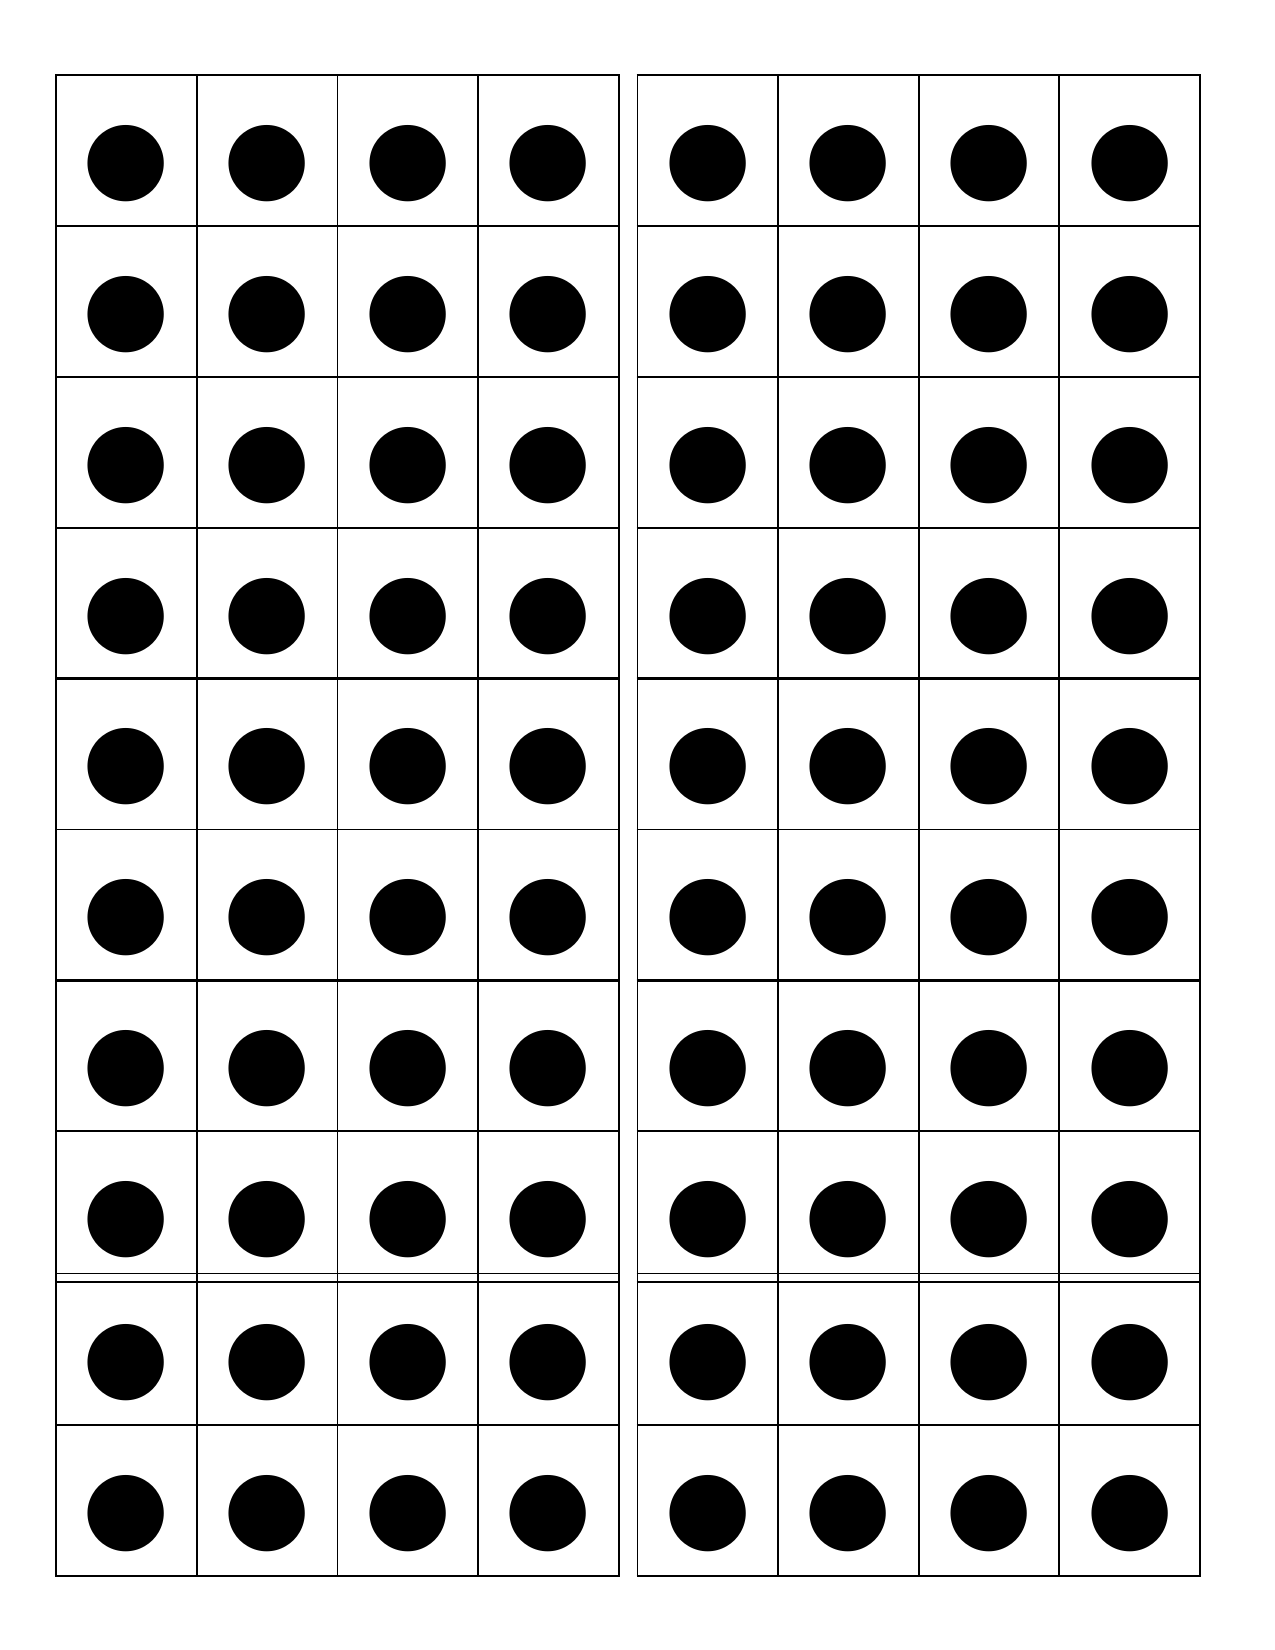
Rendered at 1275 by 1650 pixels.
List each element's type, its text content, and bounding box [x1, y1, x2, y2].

table_cell ● [57, 1426, 196, 1575]
table_cell ● [198, 830, 337, 979]
table_header ● [338, 981, 477, 1130]
table_header ● [198, 679, 337, 829]
table_header ● [1060, 76, 1199, 225]
table_header ● [57, 679, 196, 829]
table_header ● [57, 76, 196, 225]
table_cell ● [779, 529, 918, 677]
table_header ● [779, 377, 918, 527]
table_cell ● [479, 529, 618, 677]
table_cell ● [338, 1426, 477, 1575]
table_header ● [479, 679, 618, 829]
table_header ● [479, 1274, 618, 1424]
table_cell ● [198, 1132, 337, 1273]
table_cell ● [638, 1132, 777, 1273]
table_header ● [638, 1274, 777, 1424]
table_cell ● [479, 830, 618, 979]
table_cell ● [198, 227, 337, 376]
table_cell ● [57, 227, 196, 376]
table_header ● [779, 1274, 918, 1424]
table_cell ● [338, 830, 477, 979]
table_header ● [920, 679, 1058, 829]
table_cell ● [779, 1132, 918, 1273]
table_cell ● [57, 529, 196, 677]
table_cell ● [338, 227, 477, 376]
table_cell ● [920, 830, 1058, 979]
table_header ● [338, 377, 477, 527]
table_cell ● [920, 1426, 1058, 1575]
table_cell ● [638, 830, 777, 979]
table_header ● [1060, 679, 1199, 829]
table_cell ● [338, 1132, 477, 1273]
table_header ● [198, 981, 337, 1130]
table_header ● [479, 981, 618, 1130]
table_cell ● [779, 227, 918, 376]
table_header ● [1060, 1274, 1199, 1424]
table_cell ● [198, 529, 337, 677]
table_cell ● [920, 227, 1058, 376]
table_header ● [338, 1274, 477, 1424]
table_cell ● [57, 1132, 196, 1273]
table_header ● [779, 76, 918, 225]
table_header ● [198, 1274, 337, 1424]
table_header ● [920, 377, 1058, 527]
table_header ● [920, 76, 1058, 225]
table_cell ● [57, 830, 196, 979]
table_cell ● [479, 1426, 618, 1575]
table_cell ● [638, 1426, 777, 1575]
table_header ● [920, 1274, 1058, 1424]
table_cell ● [1060, 227, 1199, 376]
table_header ● [479, 377, 618, 527]
table_cell ● [779, 830, 918, 979]
table_header ● [638, 76, 777, 225]
table_cell ● [338, 529, 477, 677]
table_cell ● [779, 1426, 918, 1575]
table_header ● [57, 1274, 196, 1424]
table_header ● [479, 76, 618, 225]
table_header ● [57, 377, 196, 527]
table_header ● [638, 377, 777, 527]
table_cell ● [638, 529, 777, 677]
table_header ● [57, 981, 196, 1130]
table_header ● [638, 981, 777, 1130]
table_cell ● [920, 1132, 1058, 1273]
table_cell ● [479, 1132, 618, 1273]
table_header ● [198, 377, 337, 527]
table_header ● [1060, 981, 1199, 1130]
table_header ● [779, 981, 918, 1130]
table_cell ● [1060, 830, 1199, 979]
table_cell ● [1060, 1132, 1199, 1273]
table_cell ● [638, 227, 777, 376]
table_header ● [920, 981, 1058, 1130]
table_cell ● [198, 1426, 337, 1575]
table_cell ● [920, 529, 1058, 677]
table_header ● [1060, 377, 1199, 527]
table_cell ● [479, 227, 618, 376]
table_header ● [338, 679, 477, 829]
table_header ● [338, 76, 477, 225]
table_header ● [198, 76, 337, 225]
table_cell ● [1060, 529, 1199, 677]
table_header ● [638, 679, 777, 829]
table_cell ● [1060, 1426, 1199, 1575]
table_header ● [779, 679, 918, 829]
